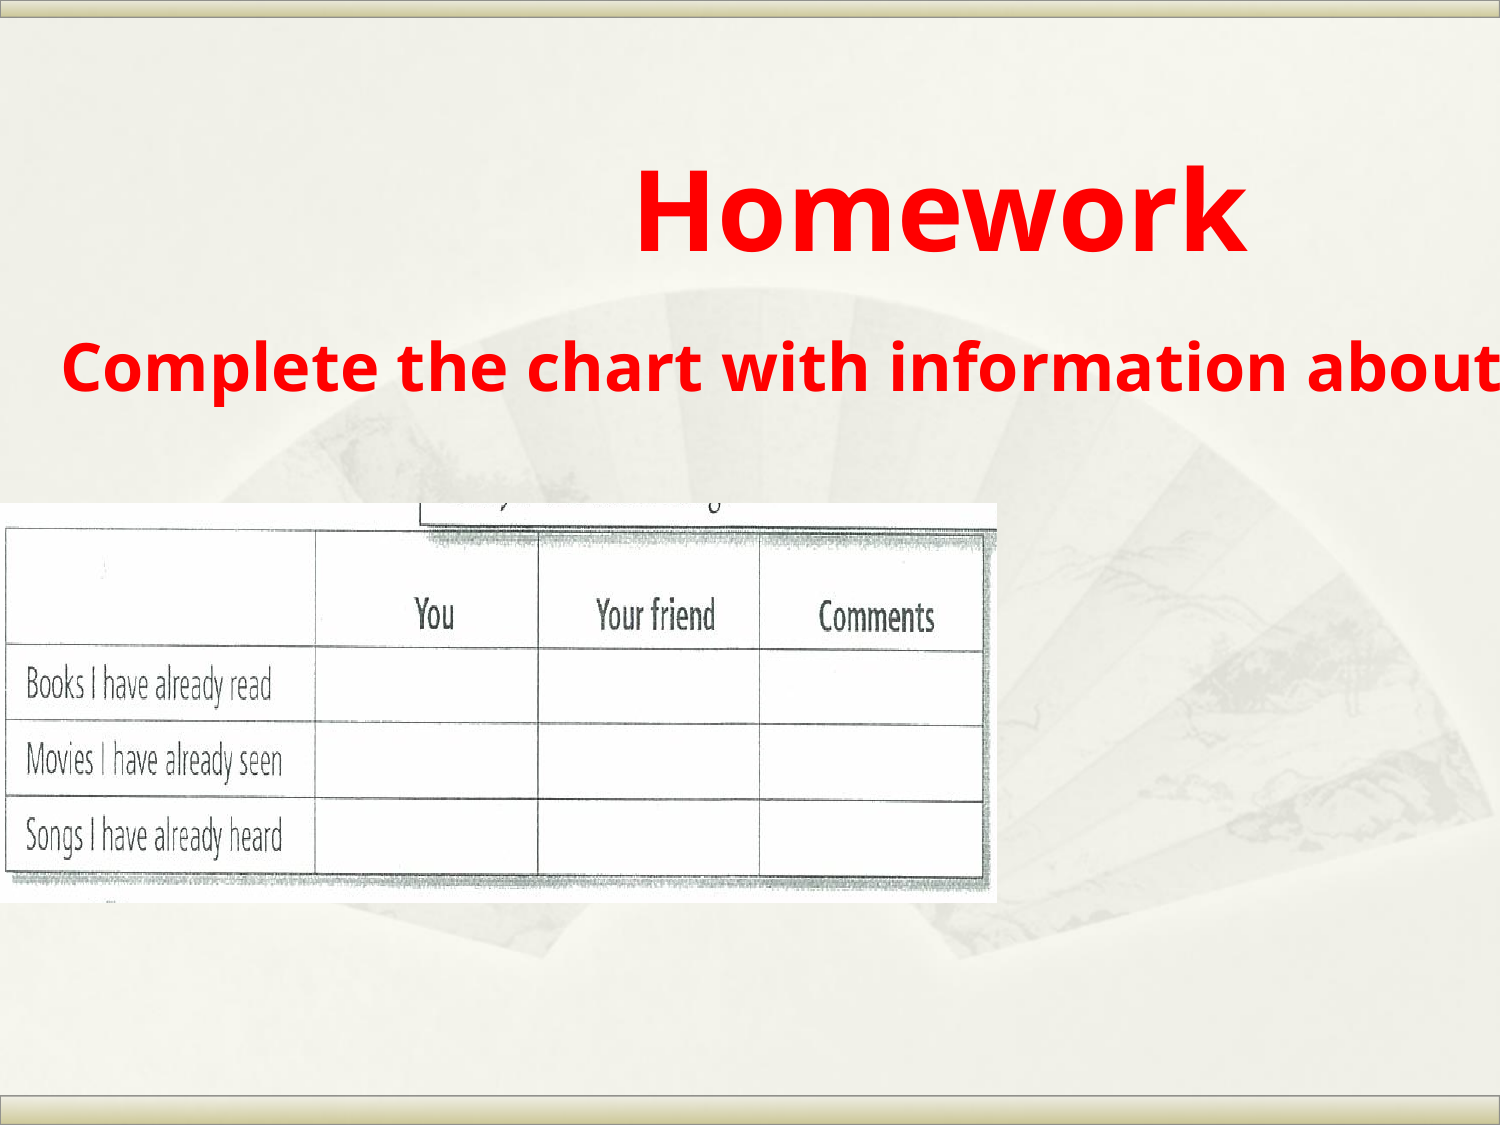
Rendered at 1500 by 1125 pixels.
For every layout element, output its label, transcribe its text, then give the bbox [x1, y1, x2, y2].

text_box Complete the chart with information about you and a friend. [45, 316, 1500, 413]
picture [0, 0, 1500, 1125]
title Homework [75, 45, 1425, 233]
